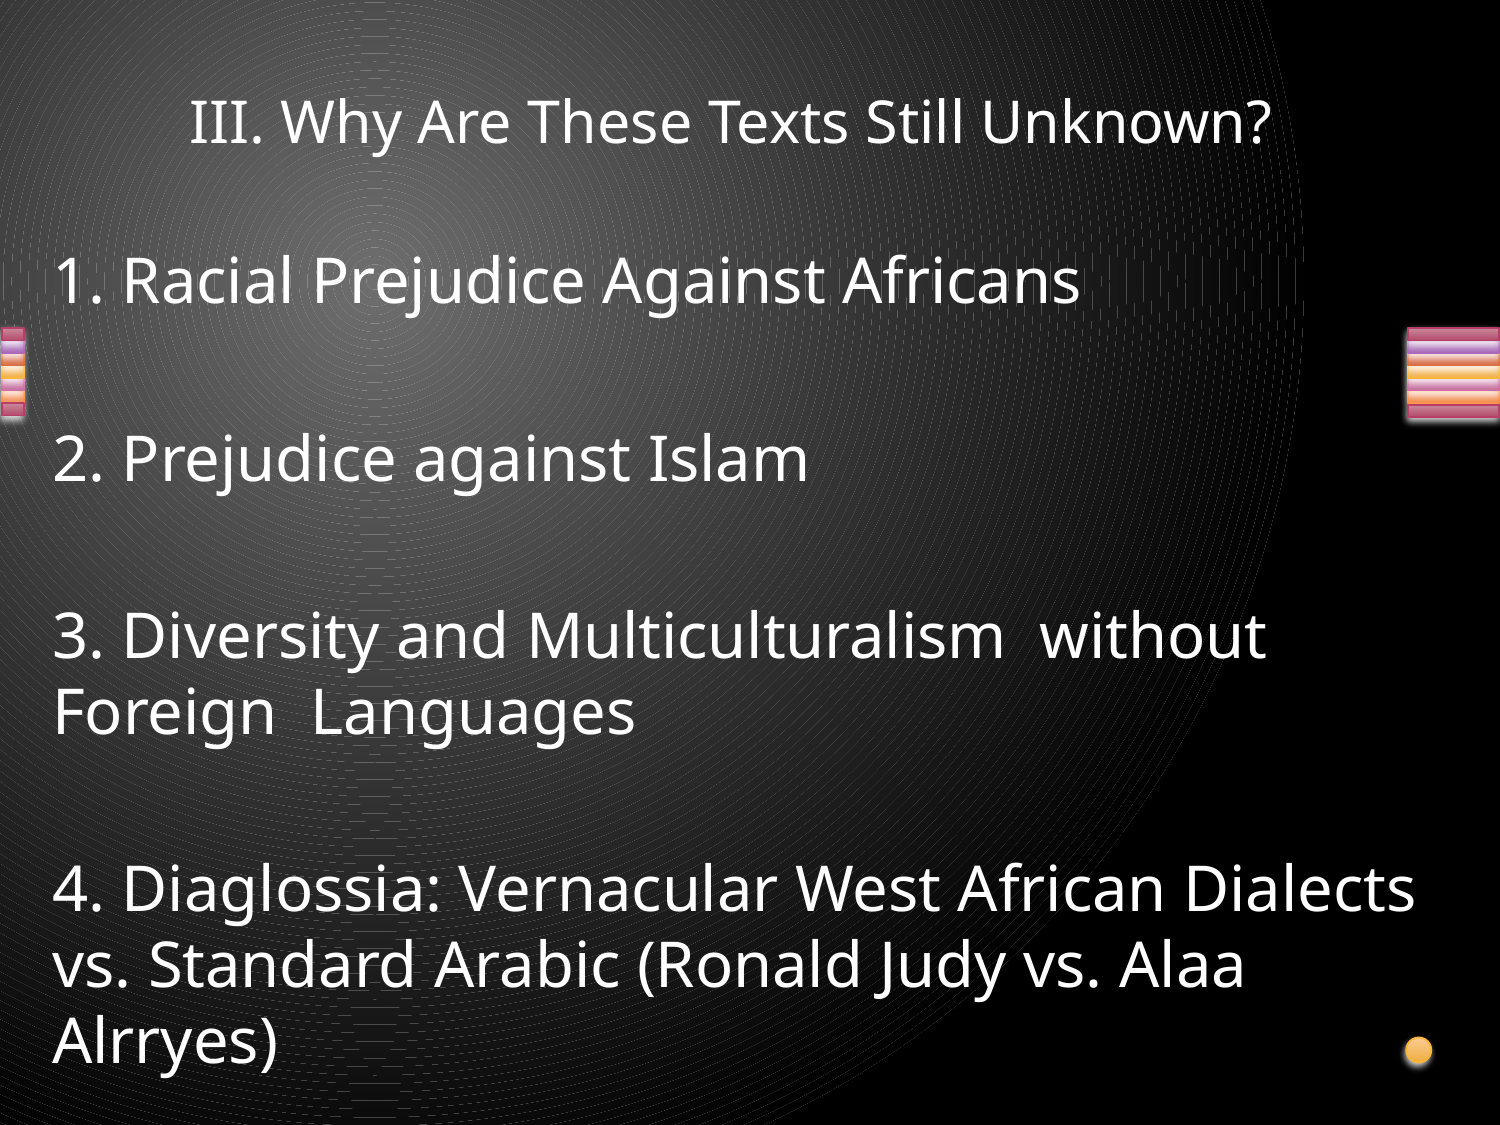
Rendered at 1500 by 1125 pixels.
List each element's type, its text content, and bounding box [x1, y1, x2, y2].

title III. Why Are These Texts Still Unknown? [50, 75, 1413, 163]
list 1. Racial Prejudice Against Africans 2. Prejudice against Islam 3. Diversity and Multiculturalism without Foreign Languages 4. Diaglossia: Vernacular West African Dialects vs. Standard Arabic (Ronald Judy vs. Alaa Alrryes) [37, 75, 1450, 1088]
